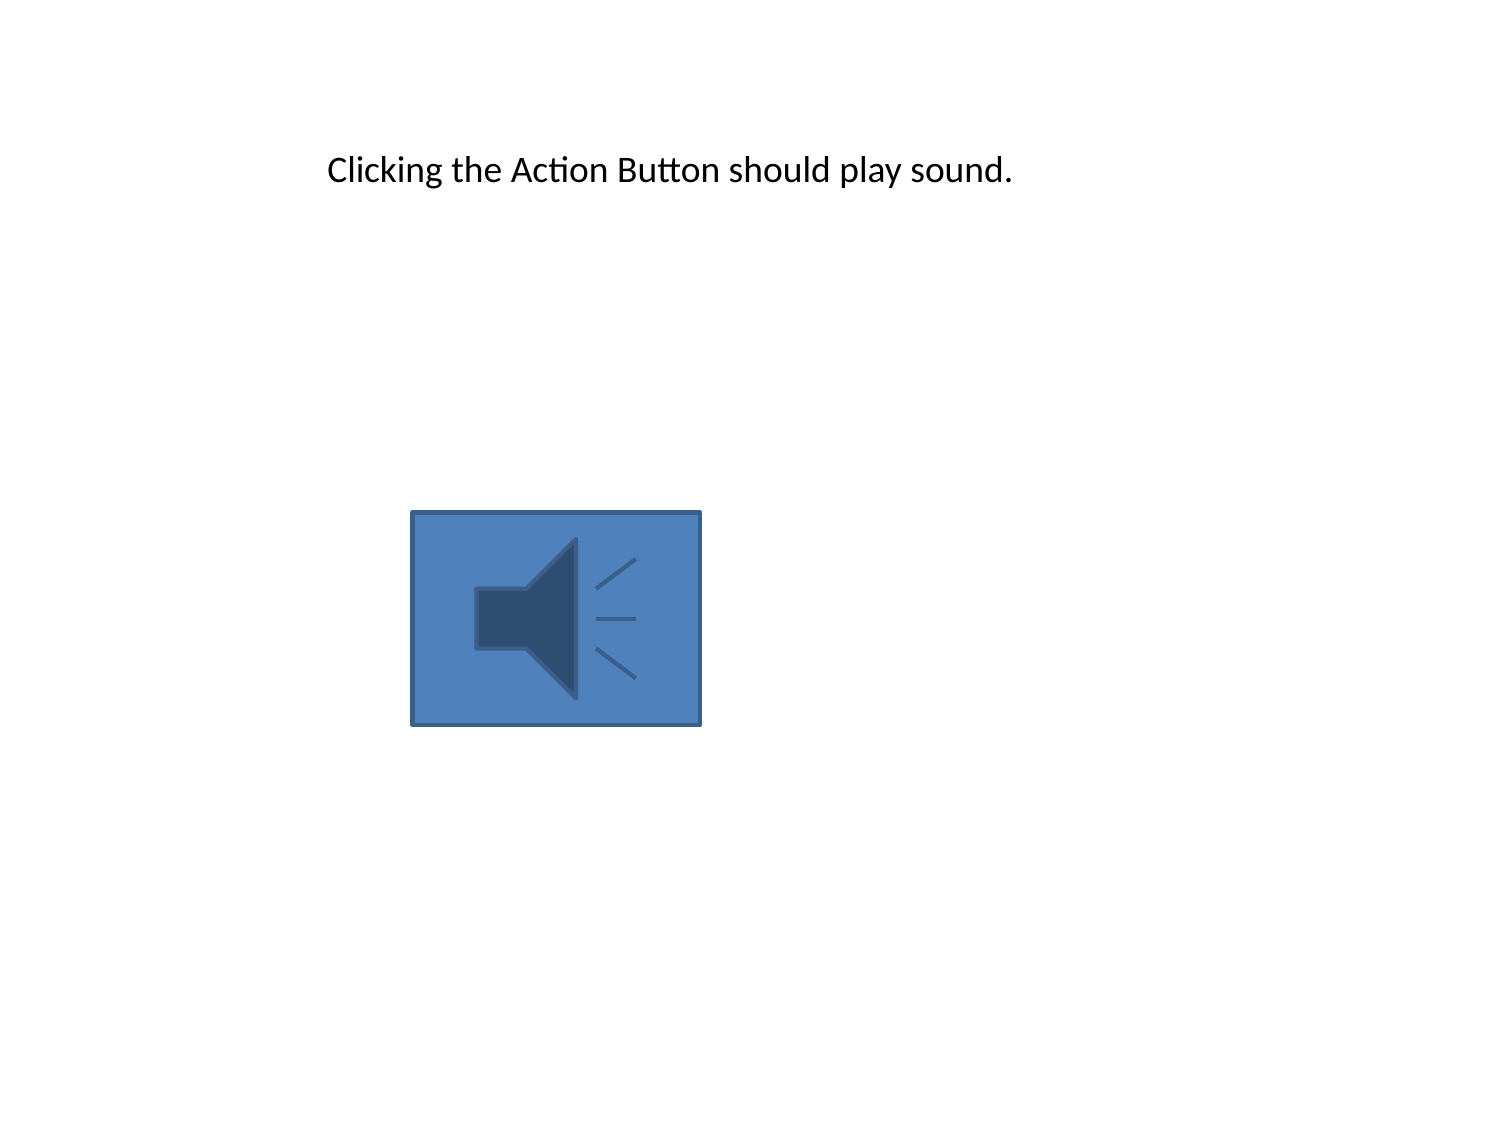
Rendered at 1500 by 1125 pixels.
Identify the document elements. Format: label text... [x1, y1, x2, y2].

text_box [410, 510, 702, 727]
text_box Clicking the Action Button should play sound. [312, 137, 1250, 198]
